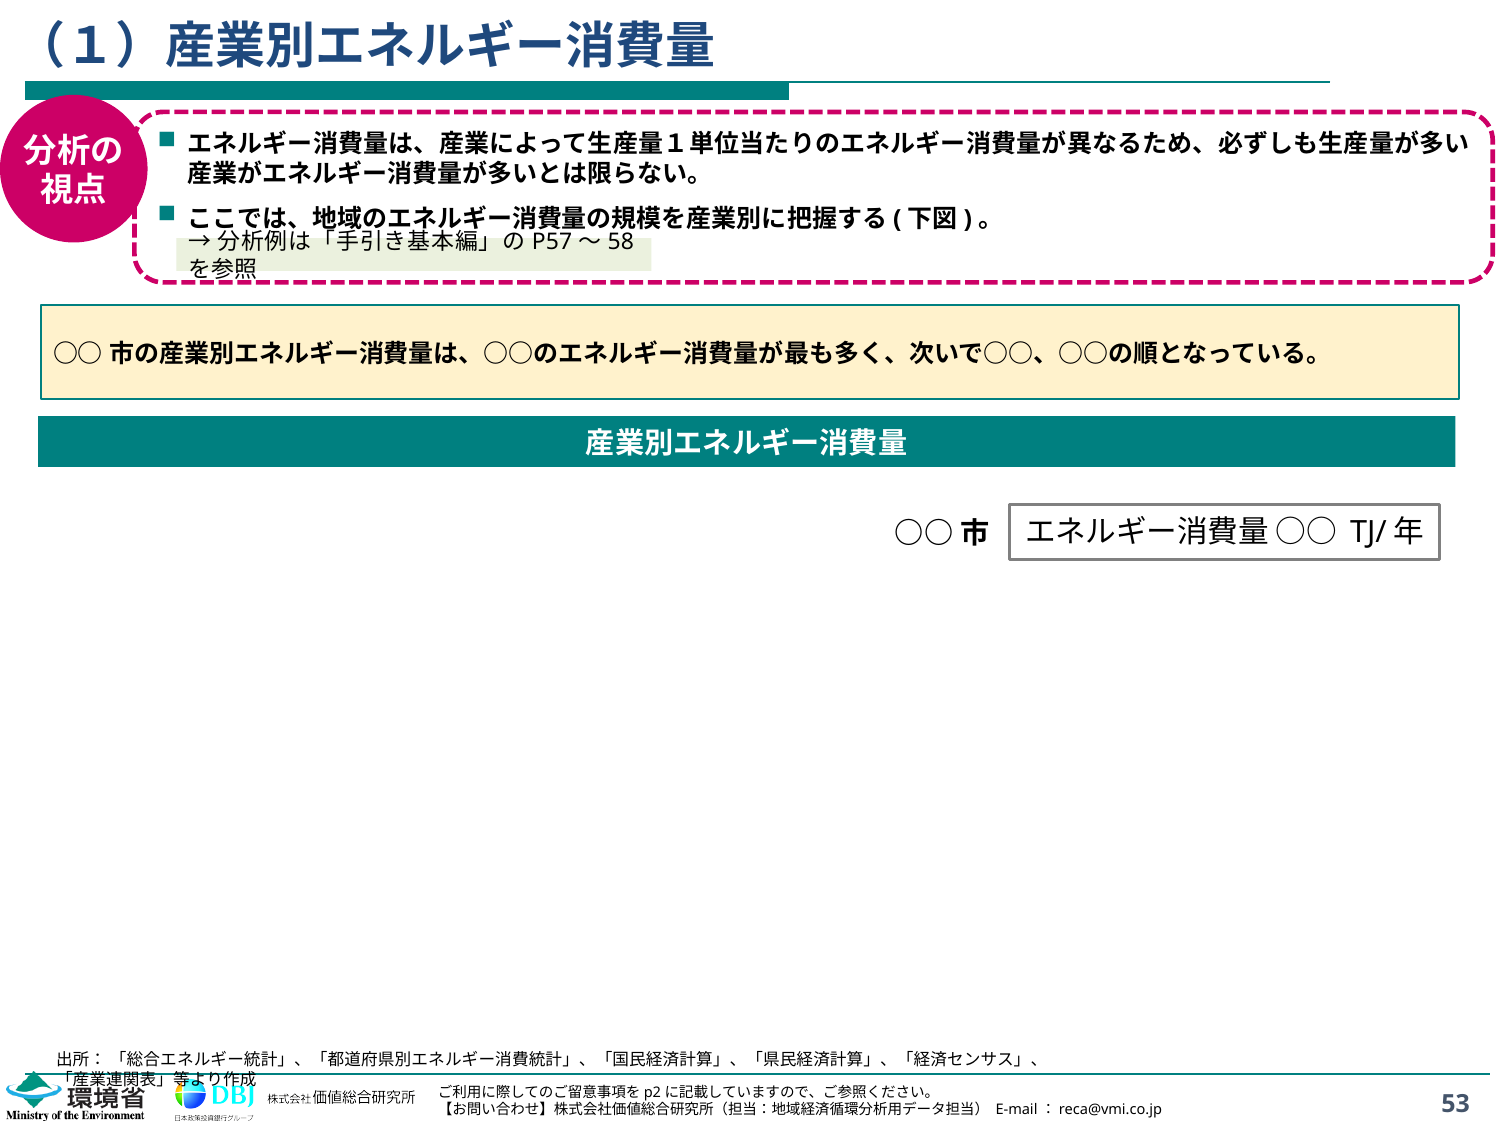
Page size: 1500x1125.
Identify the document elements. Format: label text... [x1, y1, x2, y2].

text_box エネルギー消費量 ○○ TJ/年 [1009, 504, 1440, 560]
slide_number 53 [1411, 1079, 1500, 1122]
picture [2, 1071, 148, 1125]
text_box エネルギー消費量は、産業によって生産量１単位当たりのエネルギー消費量が異なるため、必ずしも生産量が多い産業がエネルギー消費量が多いとは限らない。 ここでは、地域のエネルギー消費量の規模を産業別に把握する(下図)。 [134, 111, 1493, 283]
title （１）産業別エネルギー消費量 [0, 0, 1304, 82]
text_box →分析例は「手引き基本編」のP57～58を参照 [176, 238, 652, 271]
text_box ○○市 [880, 506, 1005, 557]
text_box 出所： 「総合エネルギー統計」、「都道府県別エネルギー消費統計」、「国民経済計算」、「県民経済計算」、「経済センサス」、「産業連関表」等より作成 [41, 1041, 1081, 1097]
text_box 産業別エネルギー消費量 [38, 416, 1456, 467]
text_box 分析の 視点 [0, 94, 148, 243]
picture [171, 1097, 419, 1125]
text_box ○○市の産業別エネルギー消費量は、○○のエネルギー消費量が最も多く、次いで○○、○○の順となっている。 [41, 305, 1459, 400]
